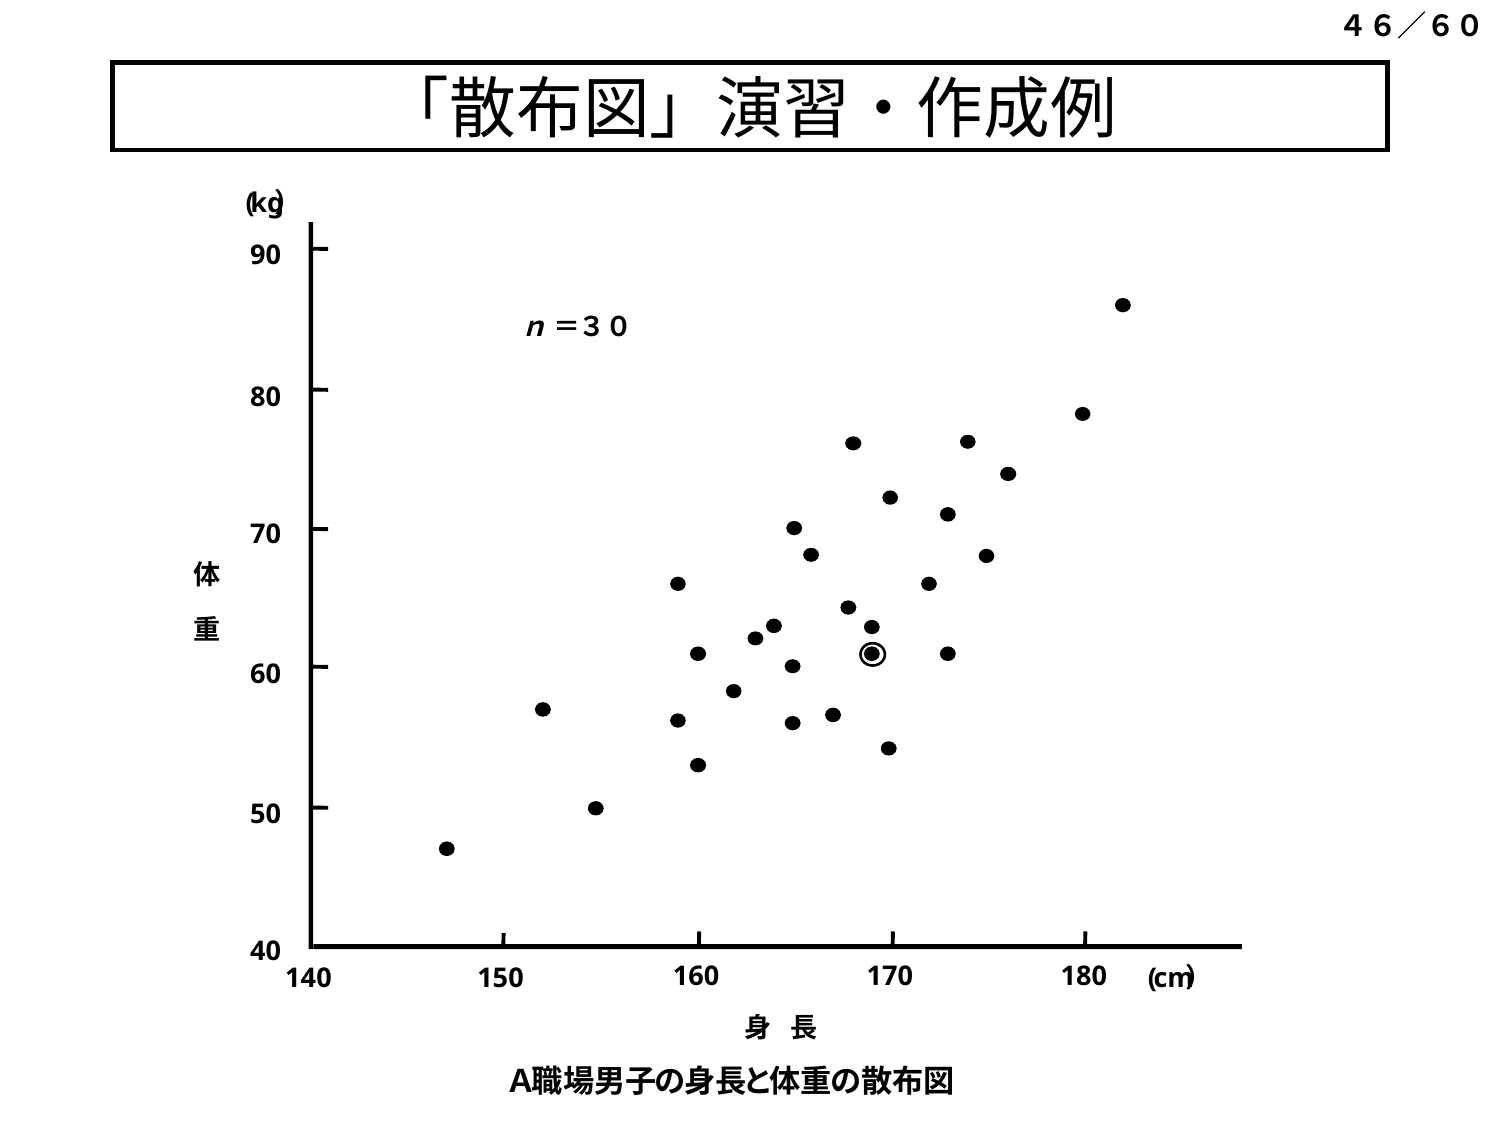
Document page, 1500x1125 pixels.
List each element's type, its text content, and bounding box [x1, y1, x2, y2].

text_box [182, 161, 1282, 1099]
text_box ４６／６０ [1324, 0, 1500, 85]
title 「散布図」演習・作成例 [112, 62, 1388, 150]
